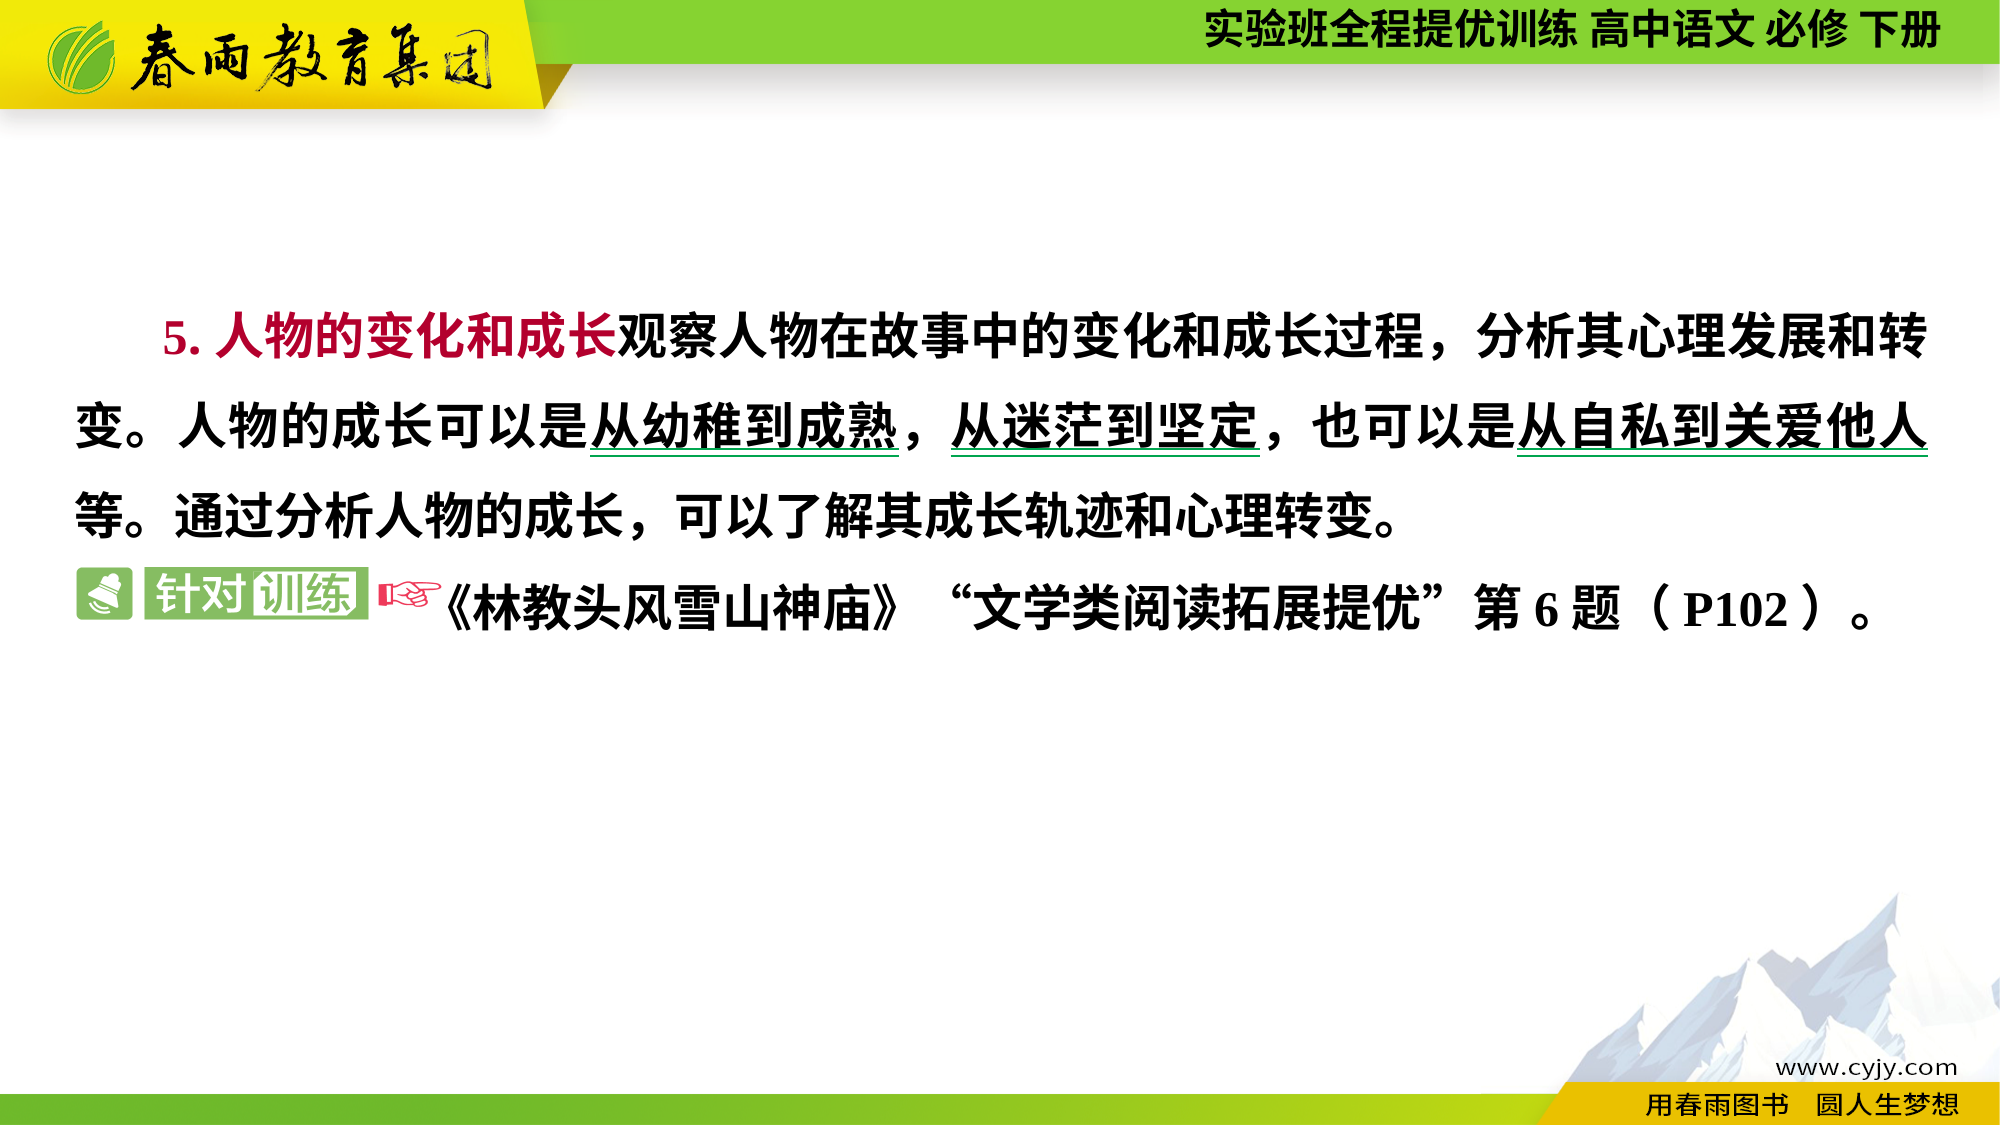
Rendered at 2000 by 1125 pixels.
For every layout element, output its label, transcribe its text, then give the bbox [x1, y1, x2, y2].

list 5.人物的变化和成长观察人物在故事中的变化和成长过程，分析其心理发展和转变。人物的成长可以是从幼稚到成熟，从迷茫到坚定，也可以是从自私到关爱他人等。通过分析人物的成长，可以了解其成长轨迹和心理转变。 [59, 267, 1944, 539]
picture [0, 0, 2000, 1125]
text_box 《林教头风雪山神庙》“文学类阅读拓展提优”第6题（P102）。 [59, 539, 1944, 645]
